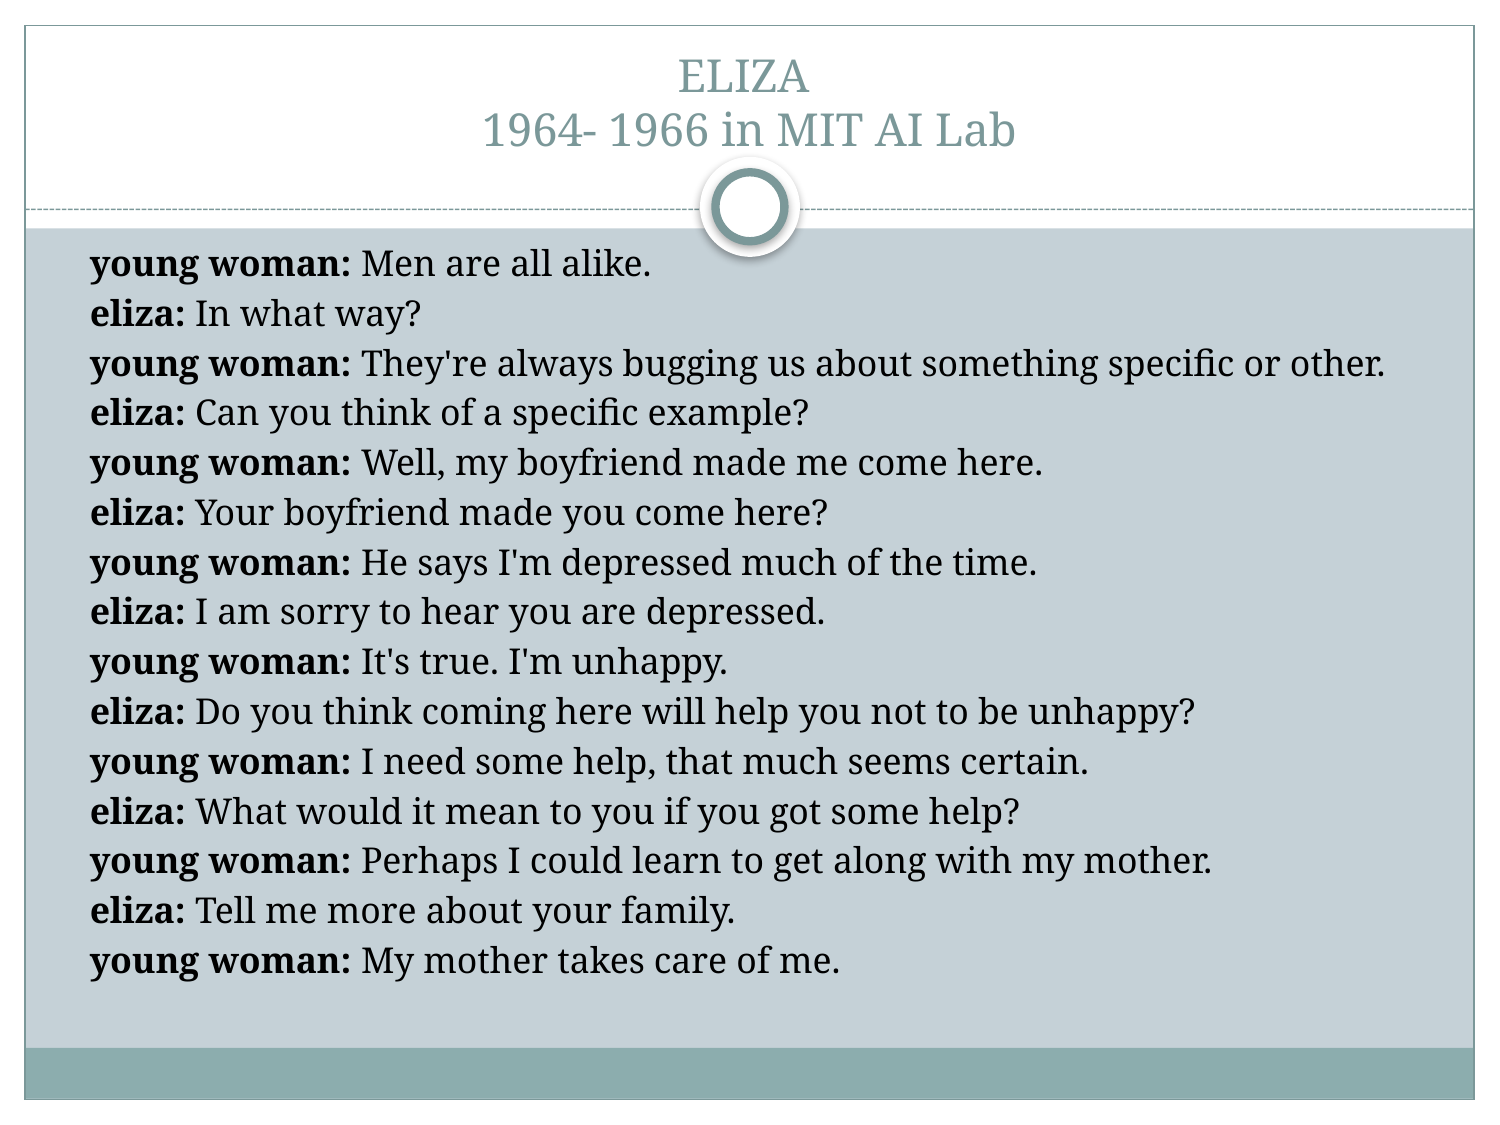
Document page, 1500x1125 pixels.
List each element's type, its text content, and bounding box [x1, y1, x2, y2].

list young woman: Men are all alike. eliza: In what way? young woman: They're always bugging us about something specific or other. eliza: Can you think of a specific example? young woman: Well, my boyfriend made me come here. eliza: Your boyfriend made you come here? young woman: He says I'm depressed much of the time. eliza: I am sorry to hear you are depressed. young woman: It's true. I'm unhappy. eliza: Do you think coming here will help you not to be unhappy? young woman: I need some help, that much seems certain. eliza: What would it mean to you if you got some help? young woman: Perhaps I could learn to get along with my mother. eliza: Tell me more about your family. young woman: My mother takes care of me. [75, 233, 1425, 1031]
title ELIZA 1964- 1966 in MIT AI Lab [49, 38, 1450, 164]
